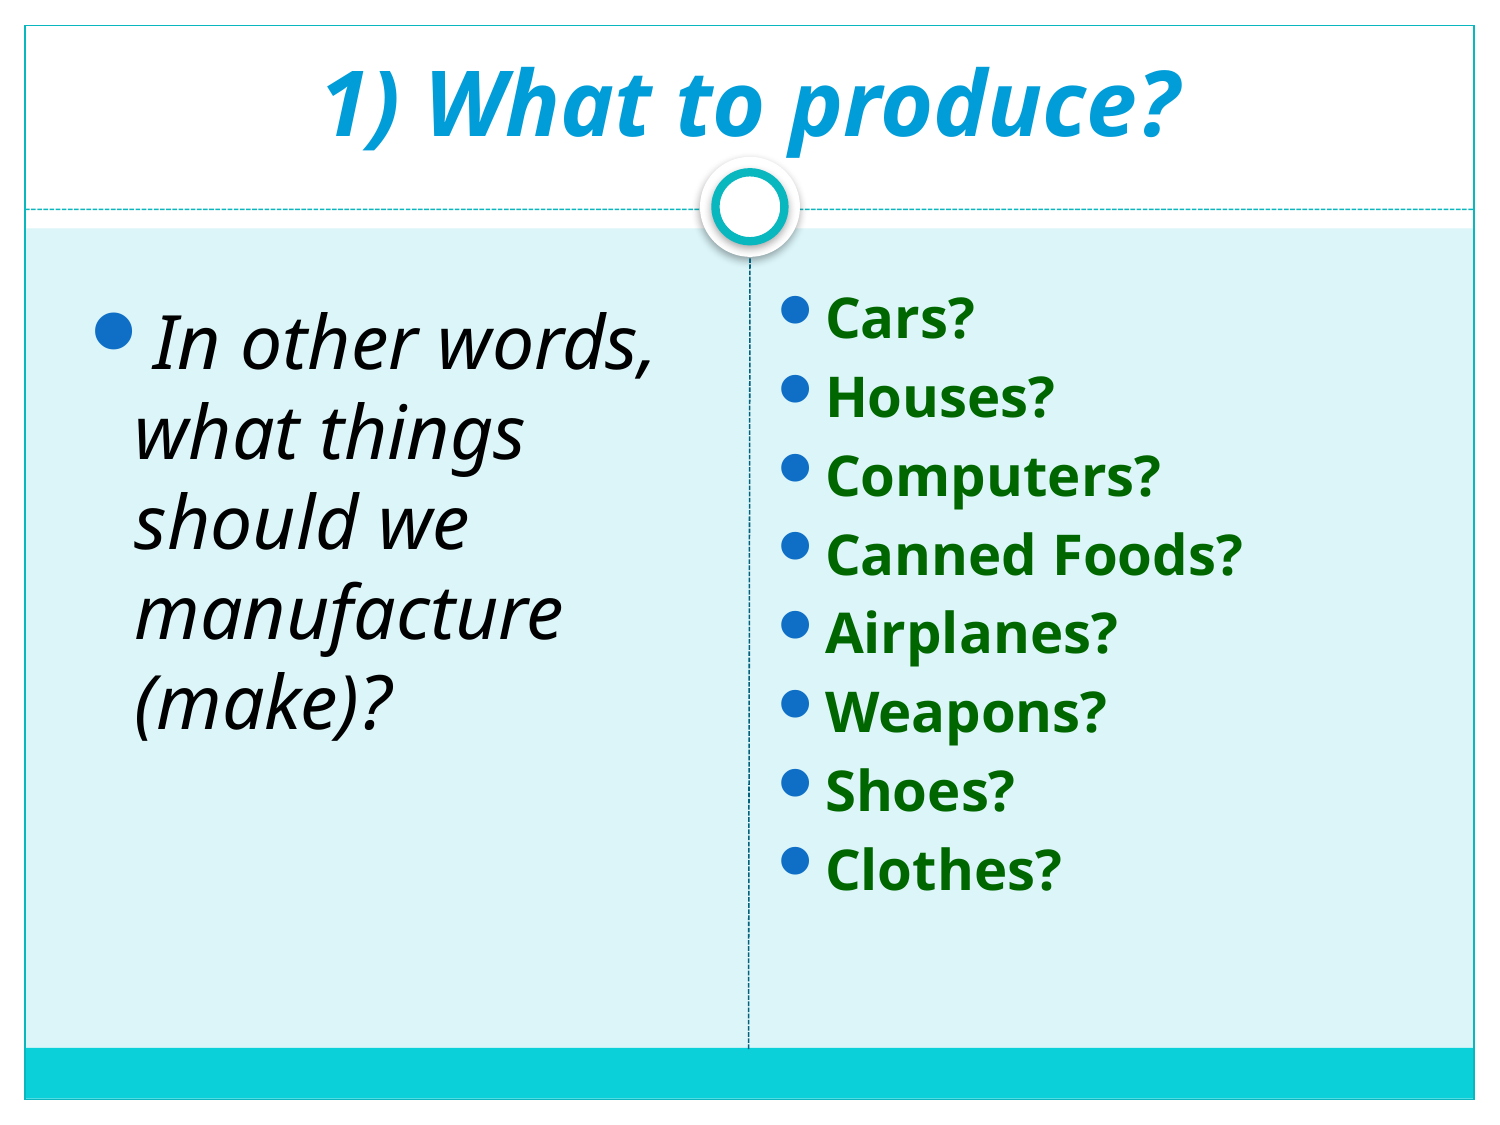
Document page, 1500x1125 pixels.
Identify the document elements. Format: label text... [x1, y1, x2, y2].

list Cars? Houses? Computers? Canned Foods? Airplanes? Weapons? Shoes? Clothes? [762, 275, 1425, 1005]
list In other words, what things should we manufacture (make)? [75, 287, 738, 963]
title 1) What to produce? [49, 37, 1450, 162]
